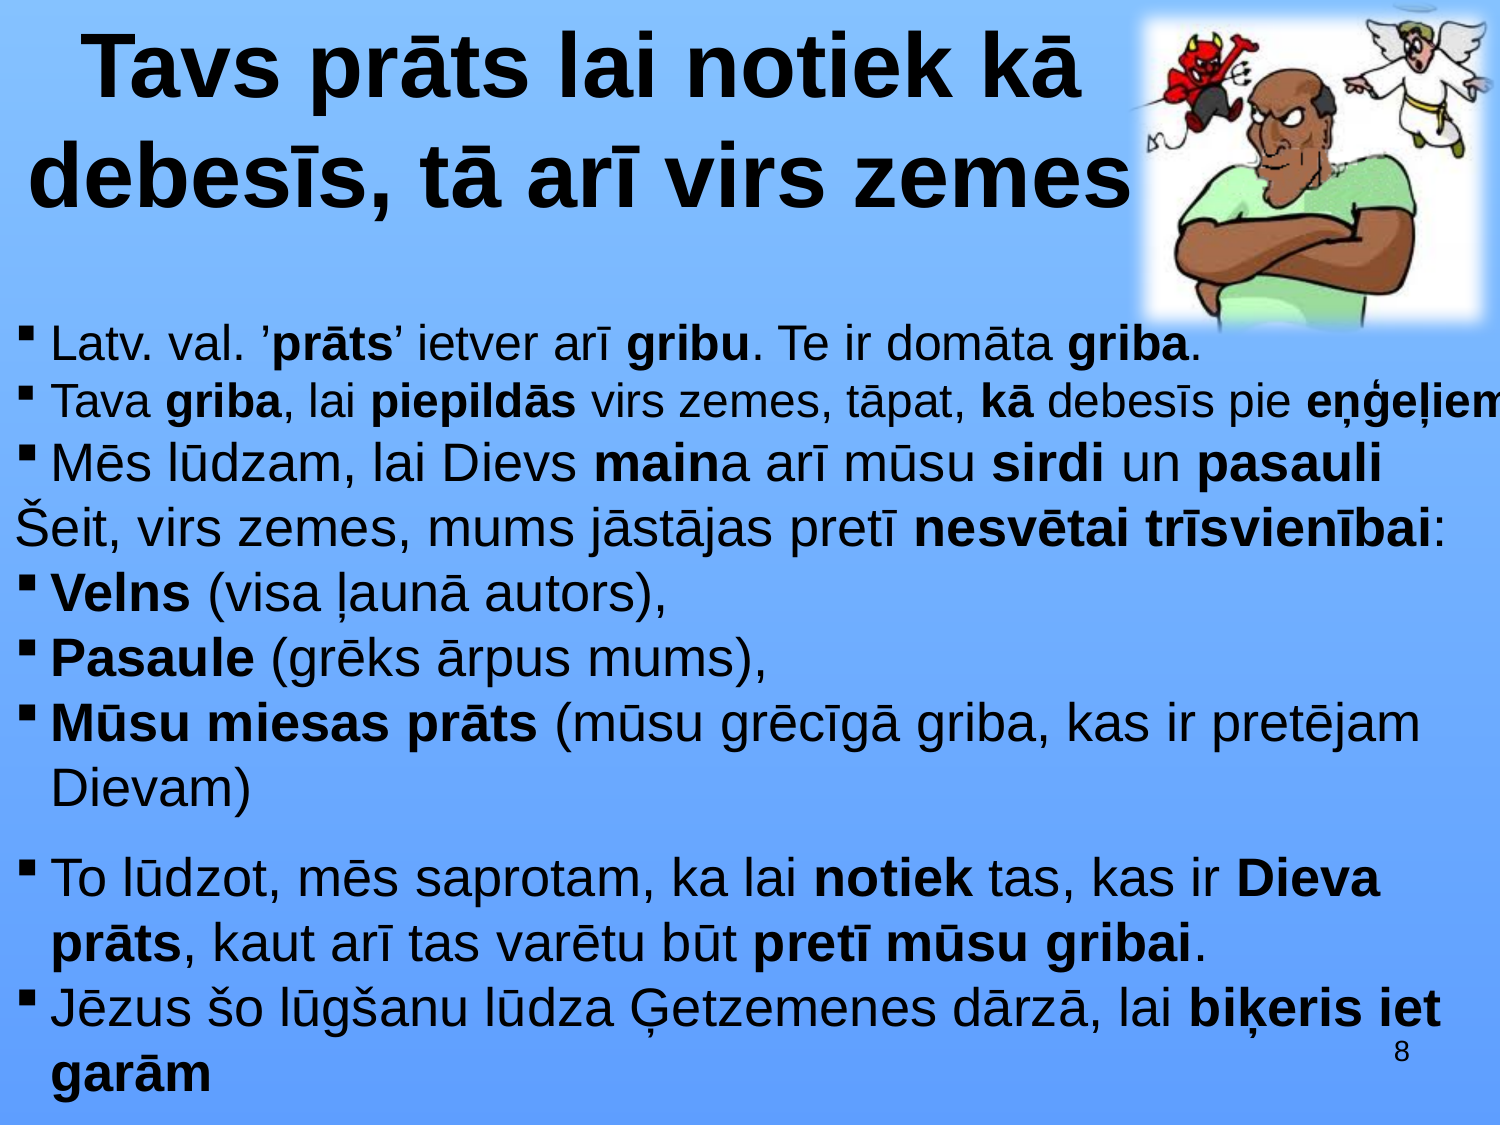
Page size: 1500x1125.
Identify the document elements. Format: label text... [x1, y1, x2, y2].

picture [1124, 0, 1500, 341]
title Tavs prāts lai notiek kā debesīs, tā arī virs zemes [0, 58, 1119, 173]
text_box Latv. val. ’prāts’ ietver arī gribu. Te ir domāta griba. Tava griba, lai piepildās virs zemes, tāpat, kā debesīs pie eņģeļiem Mēs lūdzam, lai Dievs maina arī mūsu sirdi un pasauli Šeit, virs zemes, mums jāstājas pretī nesvētai trīsvienībai: Velns (visa ļaunā autors), Pasaule (grēks ārpus mums), Mūsu miesas prāts (mūsu grēcīgā griba, kas ir pretējam Dievam) To lūdzot, mēs saprotam, ka lai notiek tas, kas ir Dieva prāts, kaut arī tas varētu būt pretī mūsu gribai. Jēzus šo lūgšanu lūdza Ģetzemenes dārzā, lai biķeris iet garām [0, 302, 1500, 1110]
slide_number 8 [1074, 1024, 1426, 1103]
